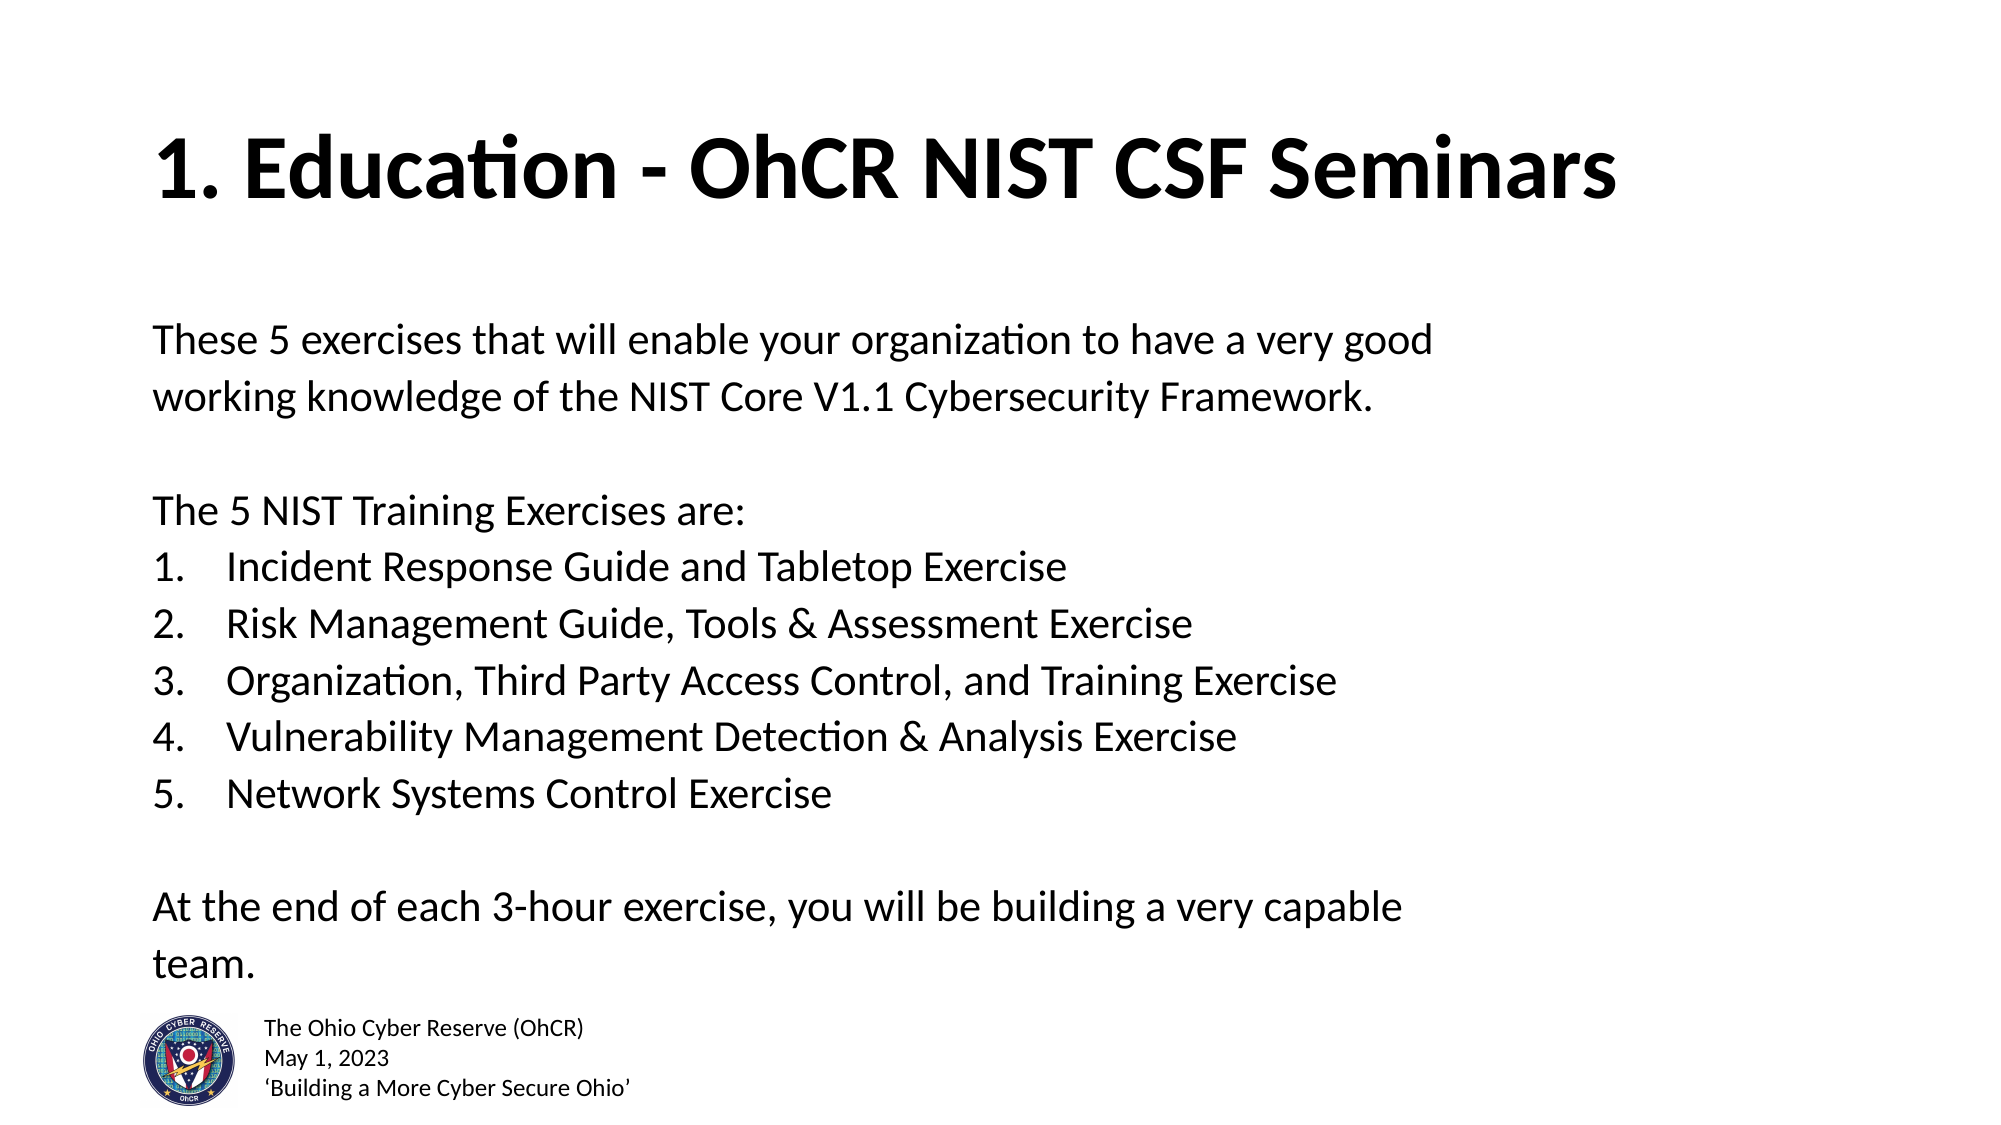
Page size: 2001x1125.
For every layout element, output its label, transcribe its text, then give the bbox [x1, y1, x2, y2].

picture [140, 1013, 238, 1108]
title 1. Education - OhCR NIST CSF Seminars [137, 59, 1863, 278]
text_box The Ohio Cyber Reserve (OhCR) May 1, 2023 ‘Building a More Cyber Secure Ohio’ [249, 1004, 647, 1109]
list These 5 exercises that will enable your organization to have a very good working knowledge of the NIST Core V1.1 Cybersecurity Framework. The 5 NIST Training Exercises are: Incident Response Guide and Tabletop Exercise Risk Management Guide, Tools & Assessment Exercise Organization, Third Party Access Control, and Training Exercise Vulnerability Management Detection & Analysis Exercise Network Systems Control Exercise At the end of each 3-hour exercise, you will be building a very capable team. [137, 299, 1462, 1014]
